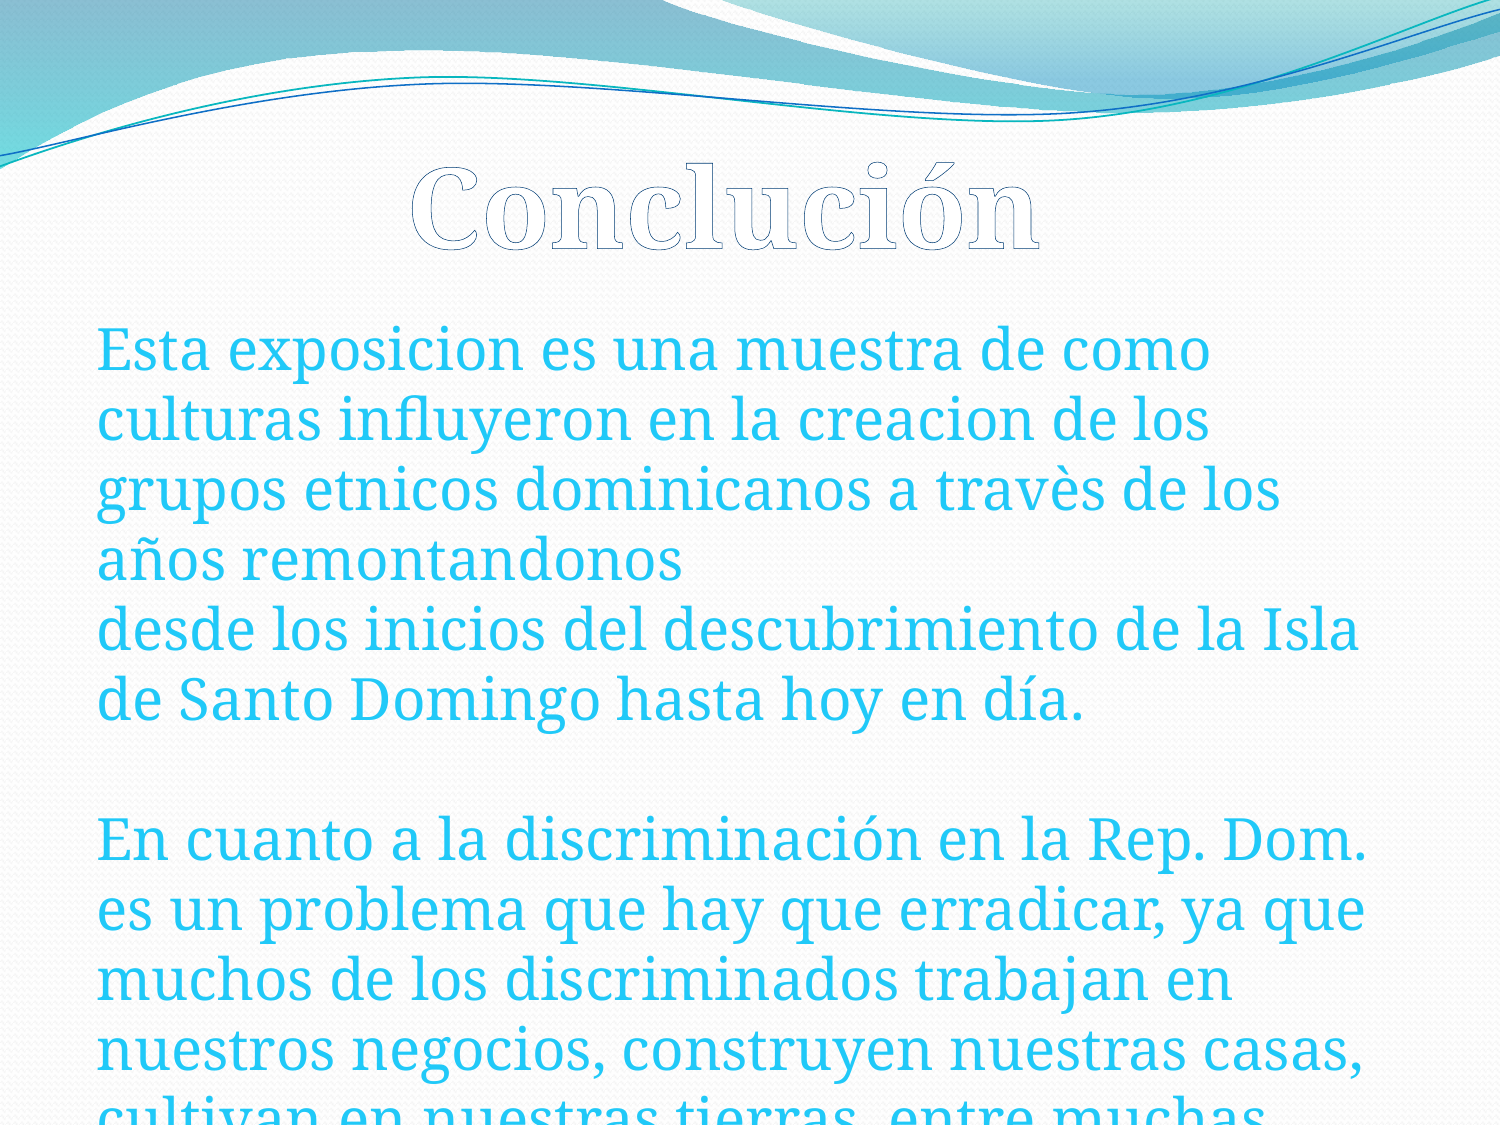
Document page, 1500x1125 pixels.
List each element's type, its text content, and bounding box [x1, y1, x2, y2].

text_box Esta exposicion es una muestra de como culturas influyeron en la creacion de los grupos etnicos dominicanos a travès de los años remontandonos desde los inicios del descubrimiento de la Isla de Santo Domingo hasta hoy en día. En cuanto a la discriminación en la Rep. Dom. es un problema que hay que erradicar, ya que muchos de los discriminados trabajan en nuestros negocios, construyen nuestras casas, cultivan en nuestras tierras, entre muchas otras labores. [81, 304, 1418, 1125]
text_box Conclución [391, 128, 1086, 279]
